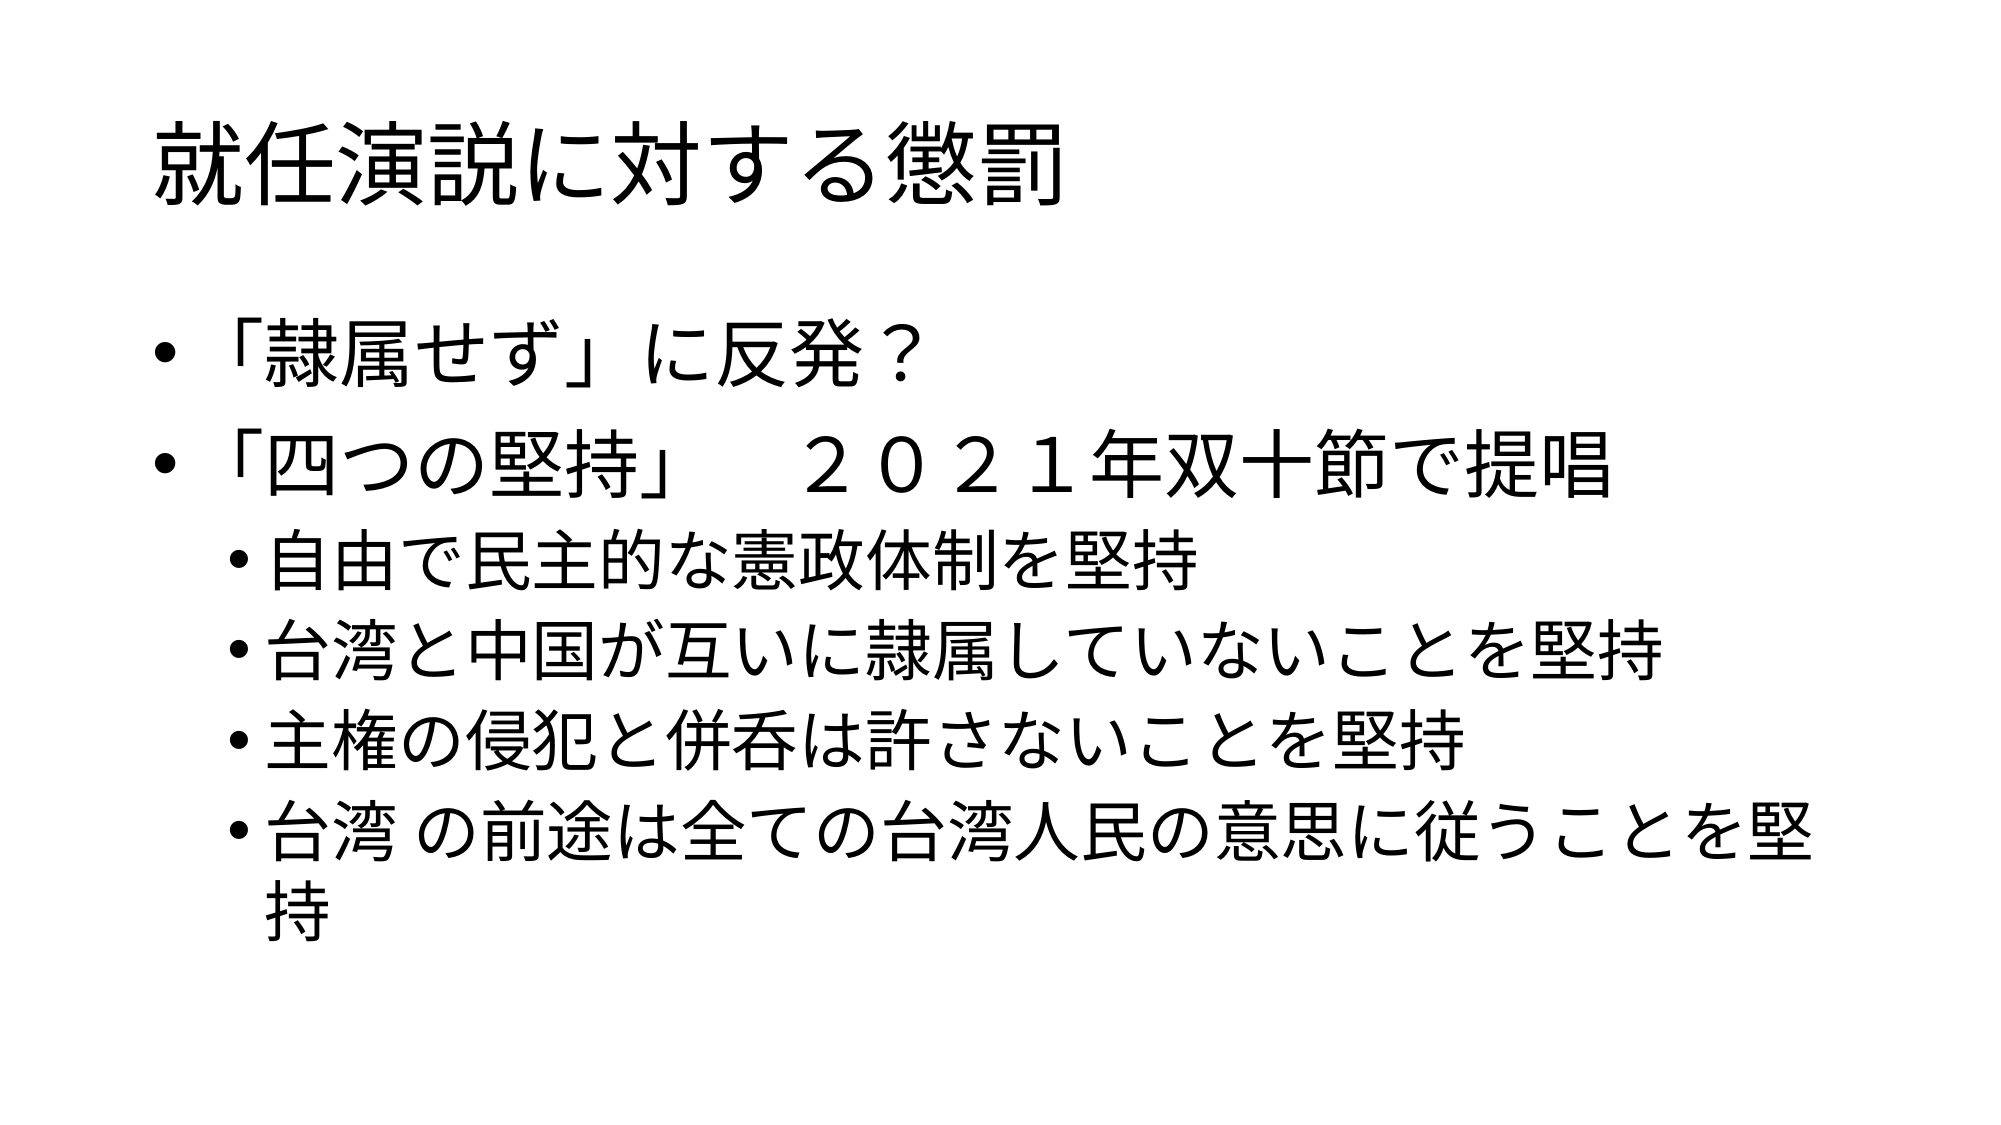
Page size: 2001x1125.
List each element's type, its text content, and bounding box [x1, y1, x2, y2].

list 「隷属せず」に反発？ 「四つの堅持」 ２０２１年双十節で提唱 自由で民主的な憲政体制を堅持 台湾と中国が互いに隷属していないことを堅持 主権の侵犯と併呑は許さないことを堅持 台湾 の前途は全ての台湾人民の意思に従うことを堅持 [137, 299, 1863, 1014]
title 就任演説に対する懲罰 [137, 59, 1863, 278]
